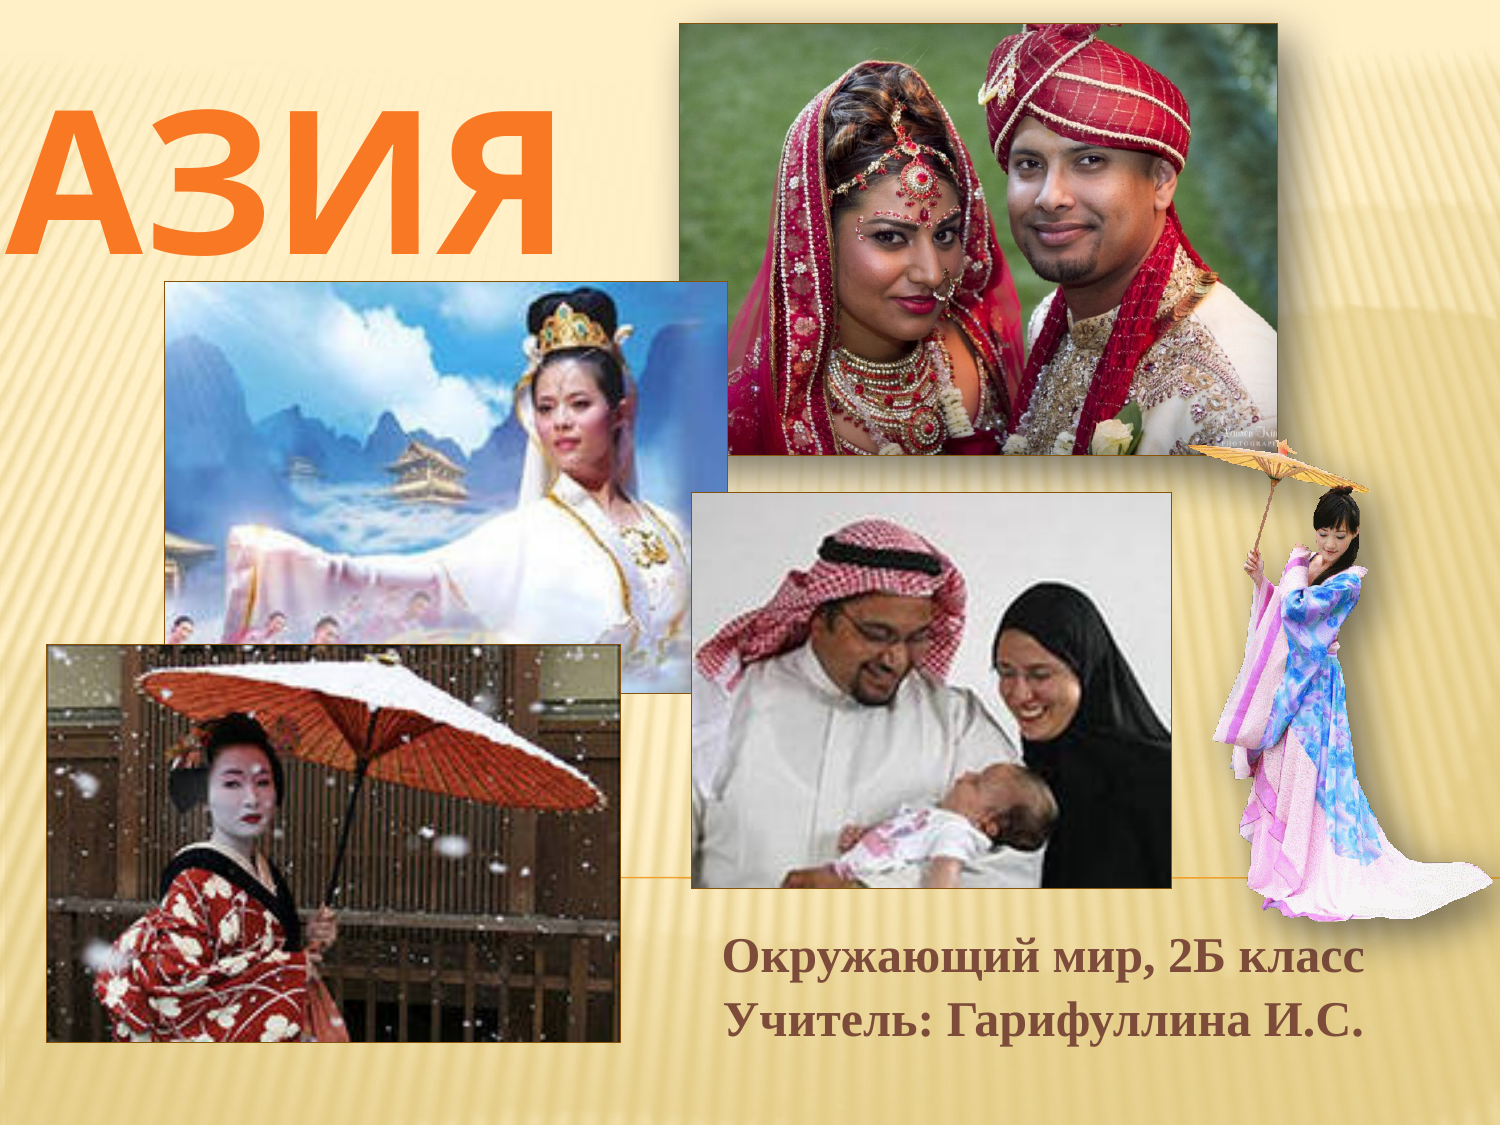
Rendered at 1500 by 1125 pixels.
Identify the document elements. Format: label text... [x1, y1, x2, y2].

text_box АЗИЯ [0, 46, 586, 302]
picture [46, 23, 1500, 1044]
text_box Окружающий мир, 2Б класс Учитель: Гарифуллина И.С. [706, 921, 1380, 1119]
